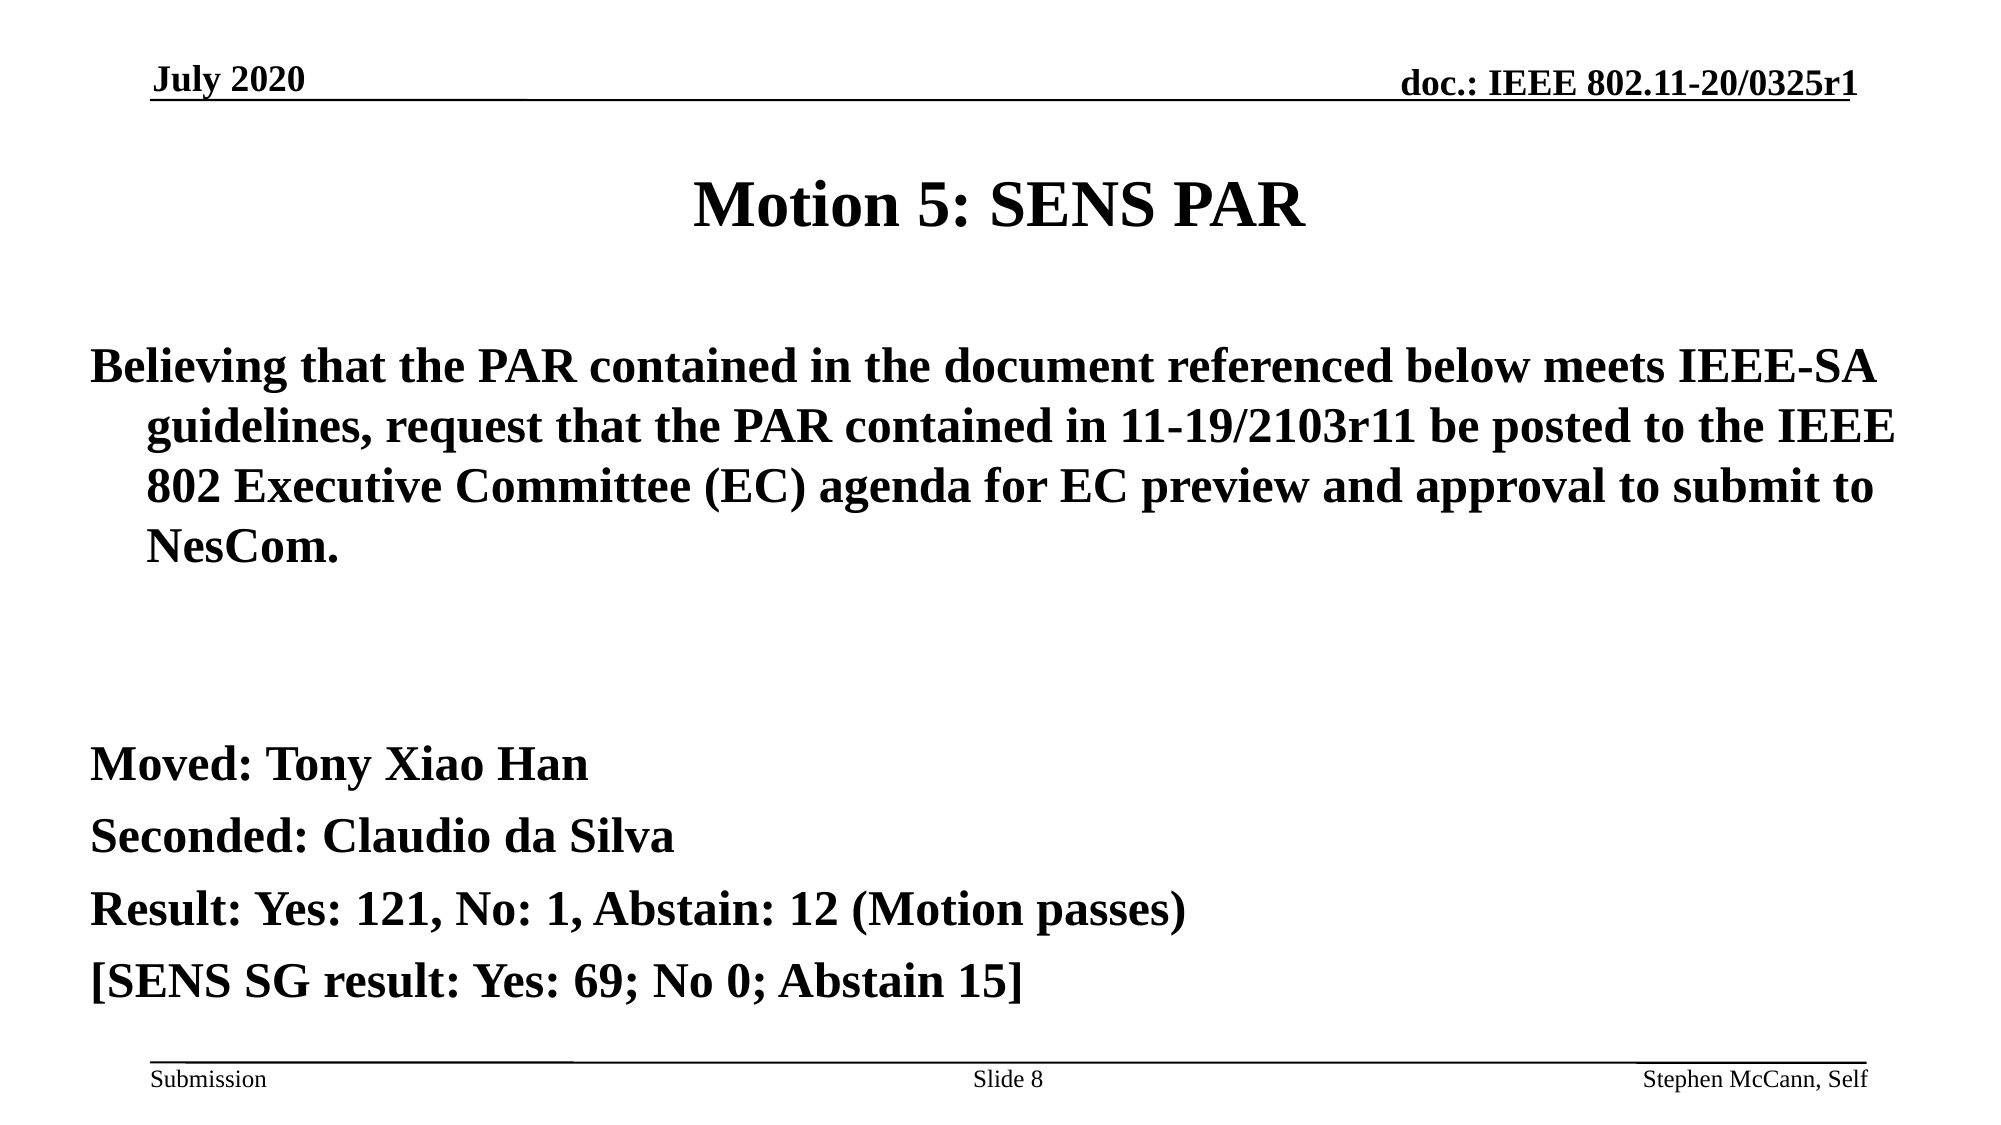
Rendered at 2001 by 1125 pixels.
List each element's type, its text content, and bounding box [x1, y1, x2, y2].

slide_number Slide 8 [950, 1061, 1067, 1123]
footer Stephen McCann, Self [1171, 1061, 1869, 1093]
list Believing that the PAR contained in the document referenced below meets IEEE-SA guidelines, request that the PAR contained in 11-19/2103r11 be posted to the IEEE 802 Executive Committee (EC) agenda for EC preview and approval to submit to NesCom. Moved: Tony Xiao Han Seconded: Claudio da Silva Result: Yes: 121, No: 1, Abstain: 12 (Motion passes) [SENS SG result: Yes: 69; No 0; Abstain 15] [74, 324, 1938, 1063]
title Motion 5: SENS PAR [149, 112, 1850, 288]
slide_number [152, 54, 563, 100]
